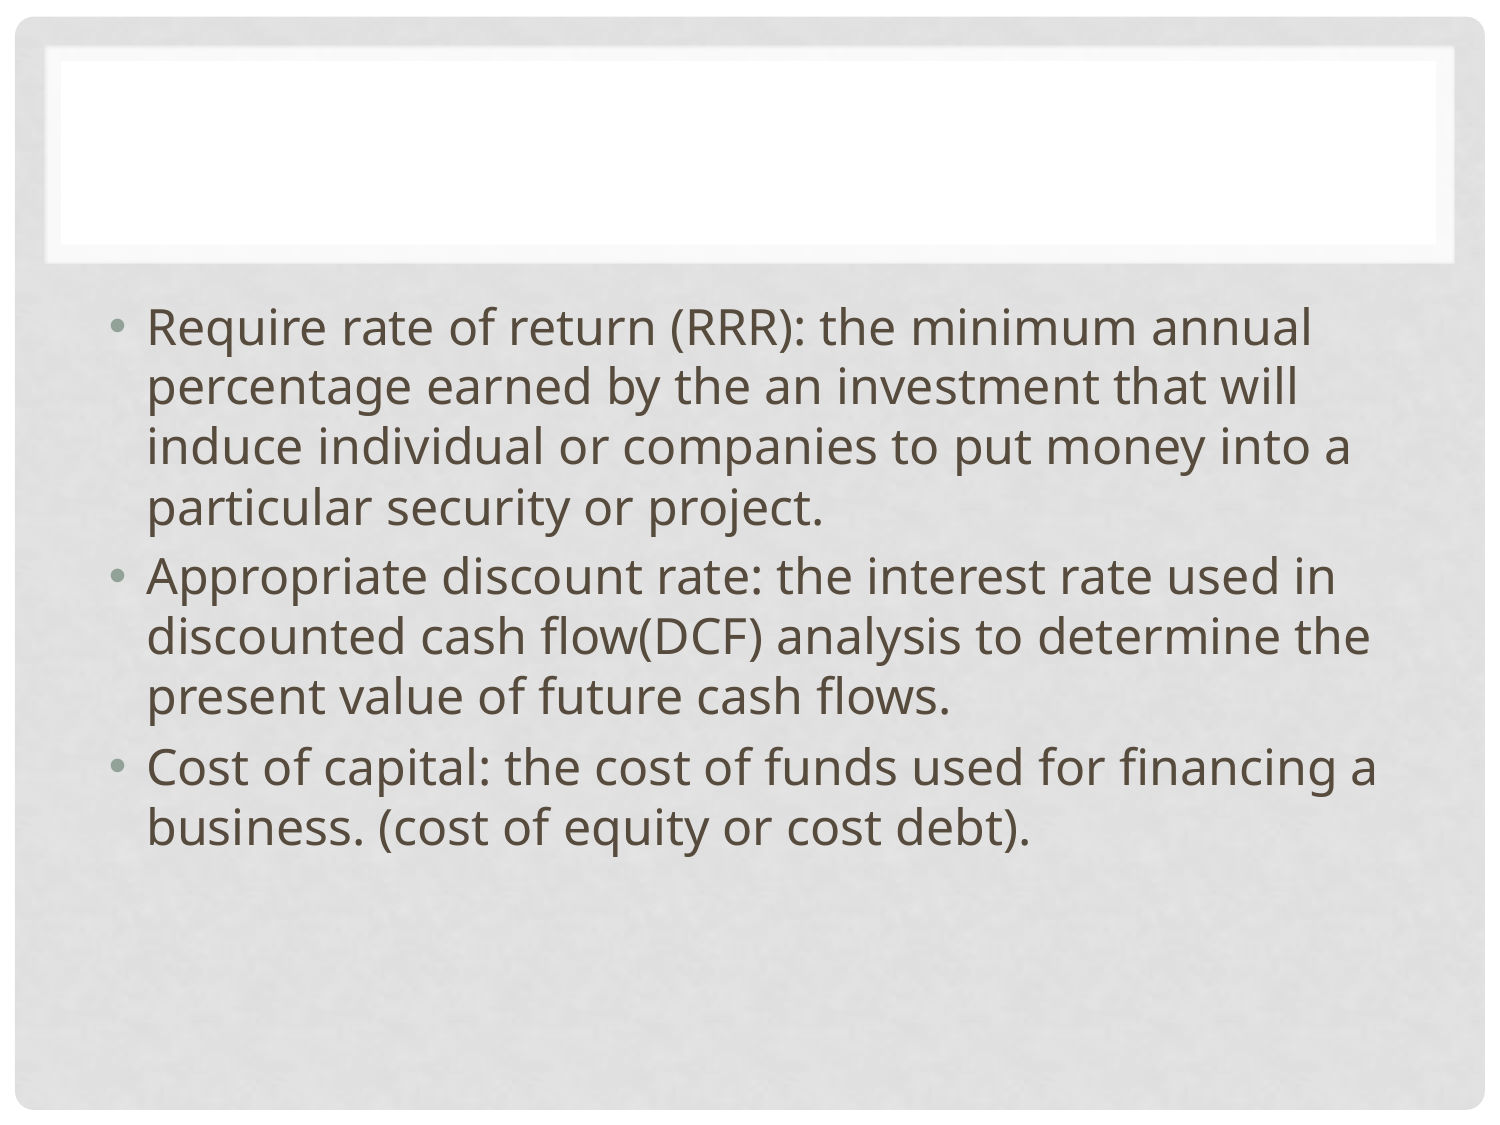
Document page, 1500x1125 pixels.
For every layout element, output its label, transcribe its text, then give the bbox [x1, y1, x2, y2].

list Require rate of return (RRR): the minimum annual percentage earned by the an investment that will induce individual or companies to put money into a particular security or project. Appropriate discount rate: the interest rate used in discounted cash flow(DCF) analysis to determine the present value of future cash flows. Cost of capital: the cost of funds used for financing a business. (cost of equity or cost debt). [75, 287, 1425, 1005]
